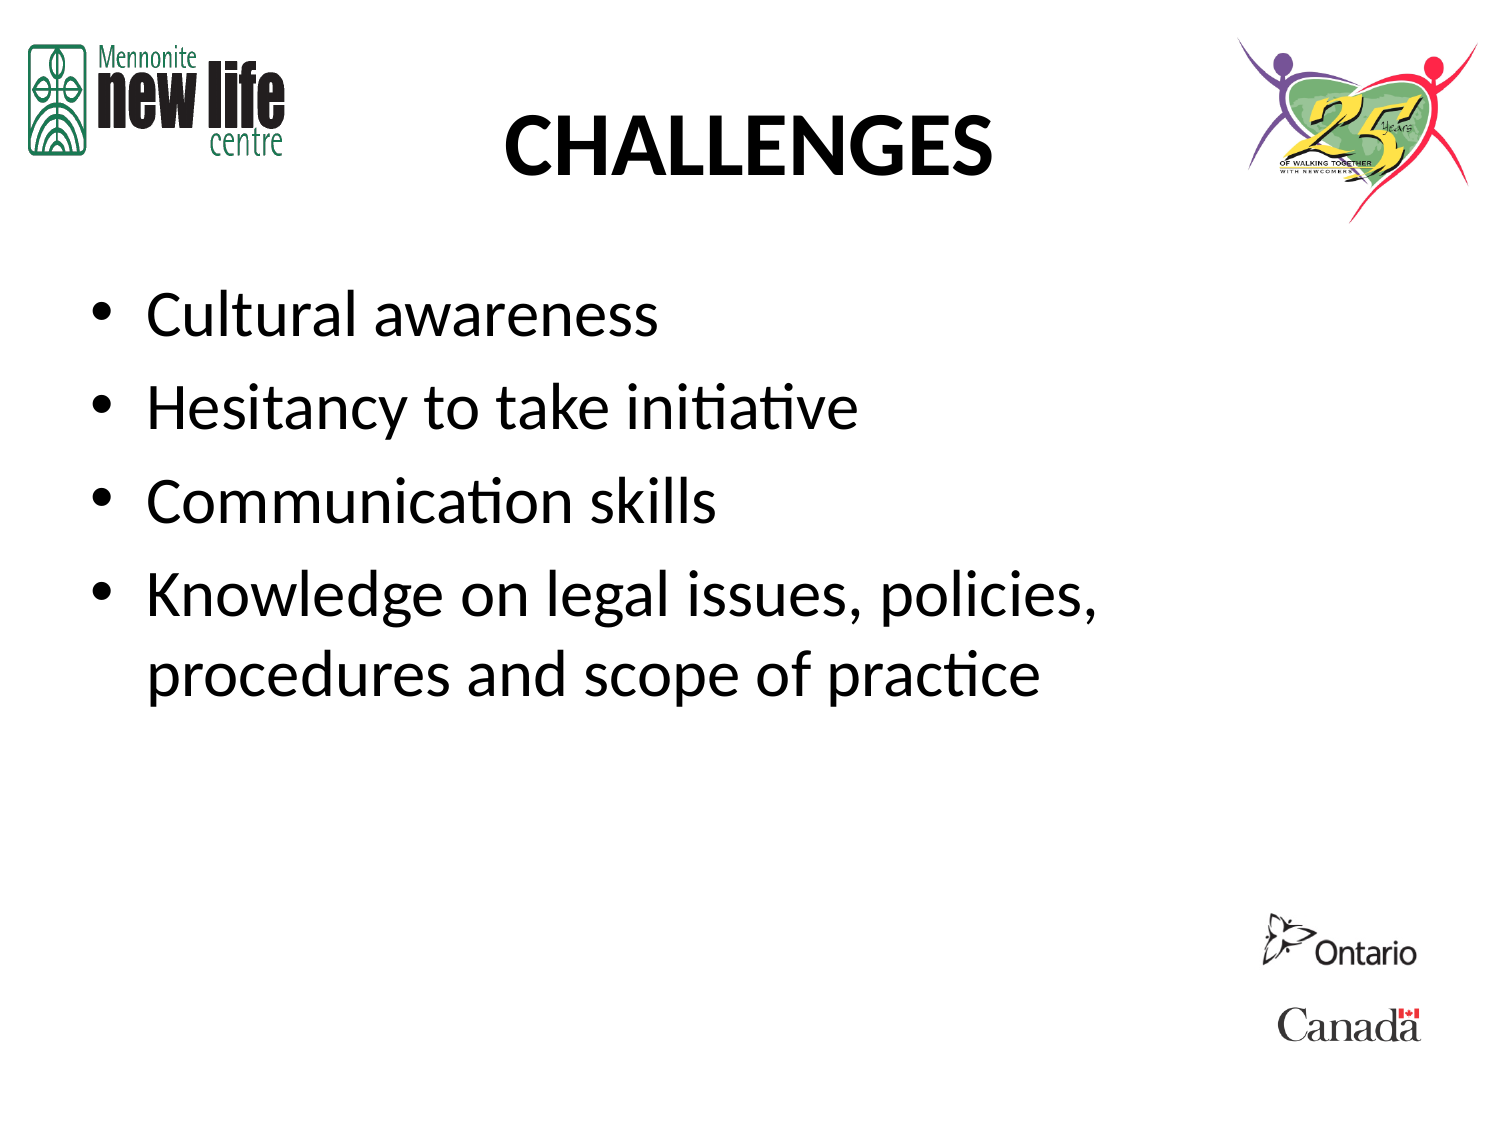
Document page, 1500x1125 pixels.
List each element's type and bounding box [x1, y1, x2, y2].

text_box [24, 37, 1478, 1088]
